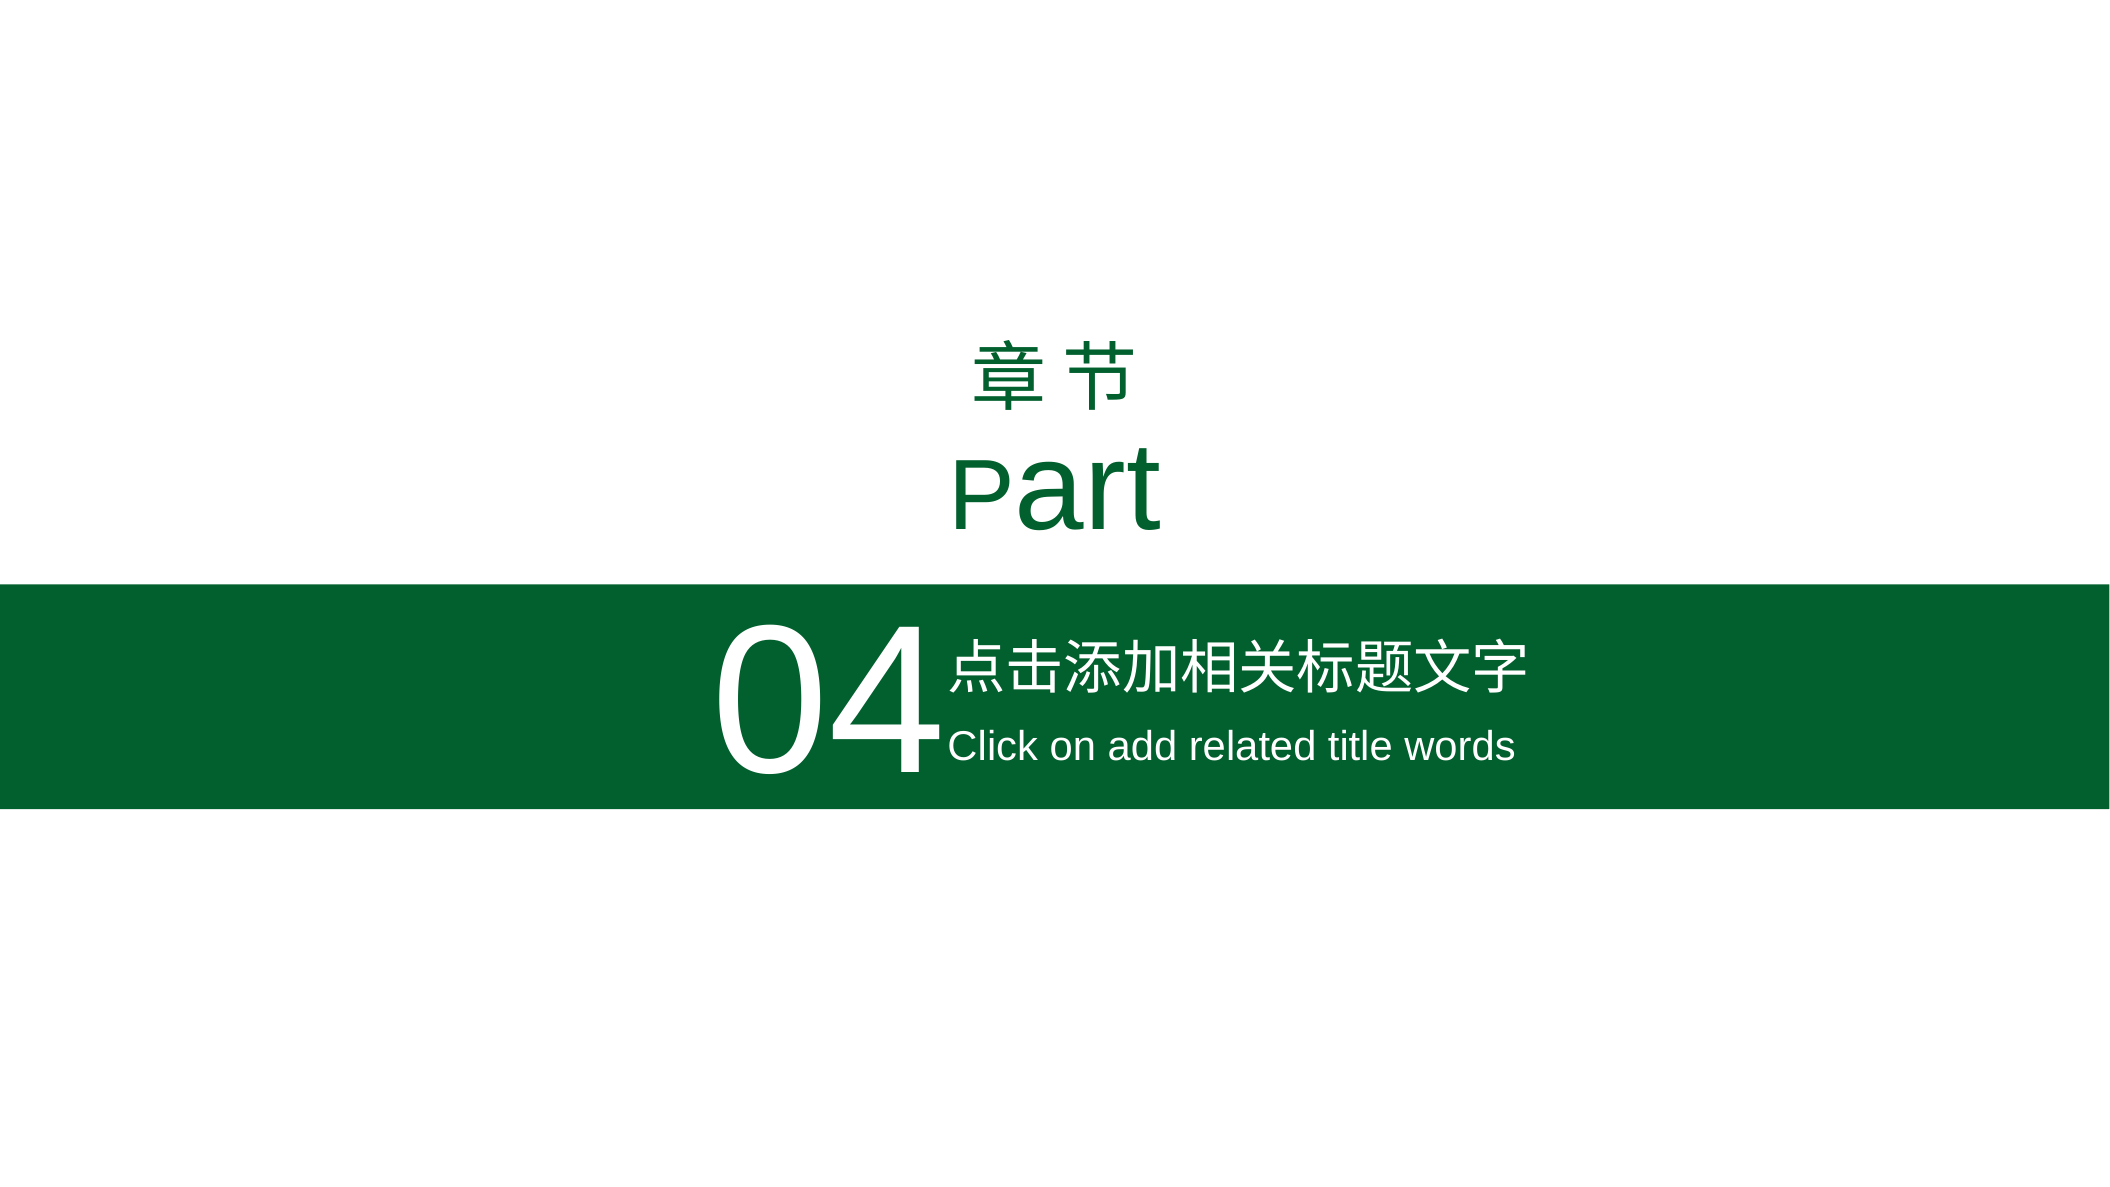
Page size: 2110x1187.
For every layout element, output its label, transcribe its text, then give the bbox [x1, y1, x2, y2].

text_box 章 节 [971, 329, 1139, 420]
text_box Click on add related title words [947, 724, 1553, 770]
text_box 04 [711, 561, 947, 815]
text_box Part [948, 404, 1162, 555]
text_box [0, 583, 711, 810]
text_box [947, 583, 2110, 810]
text_box 点击添加相关标题文字 [947, 638, 1553, 702]
